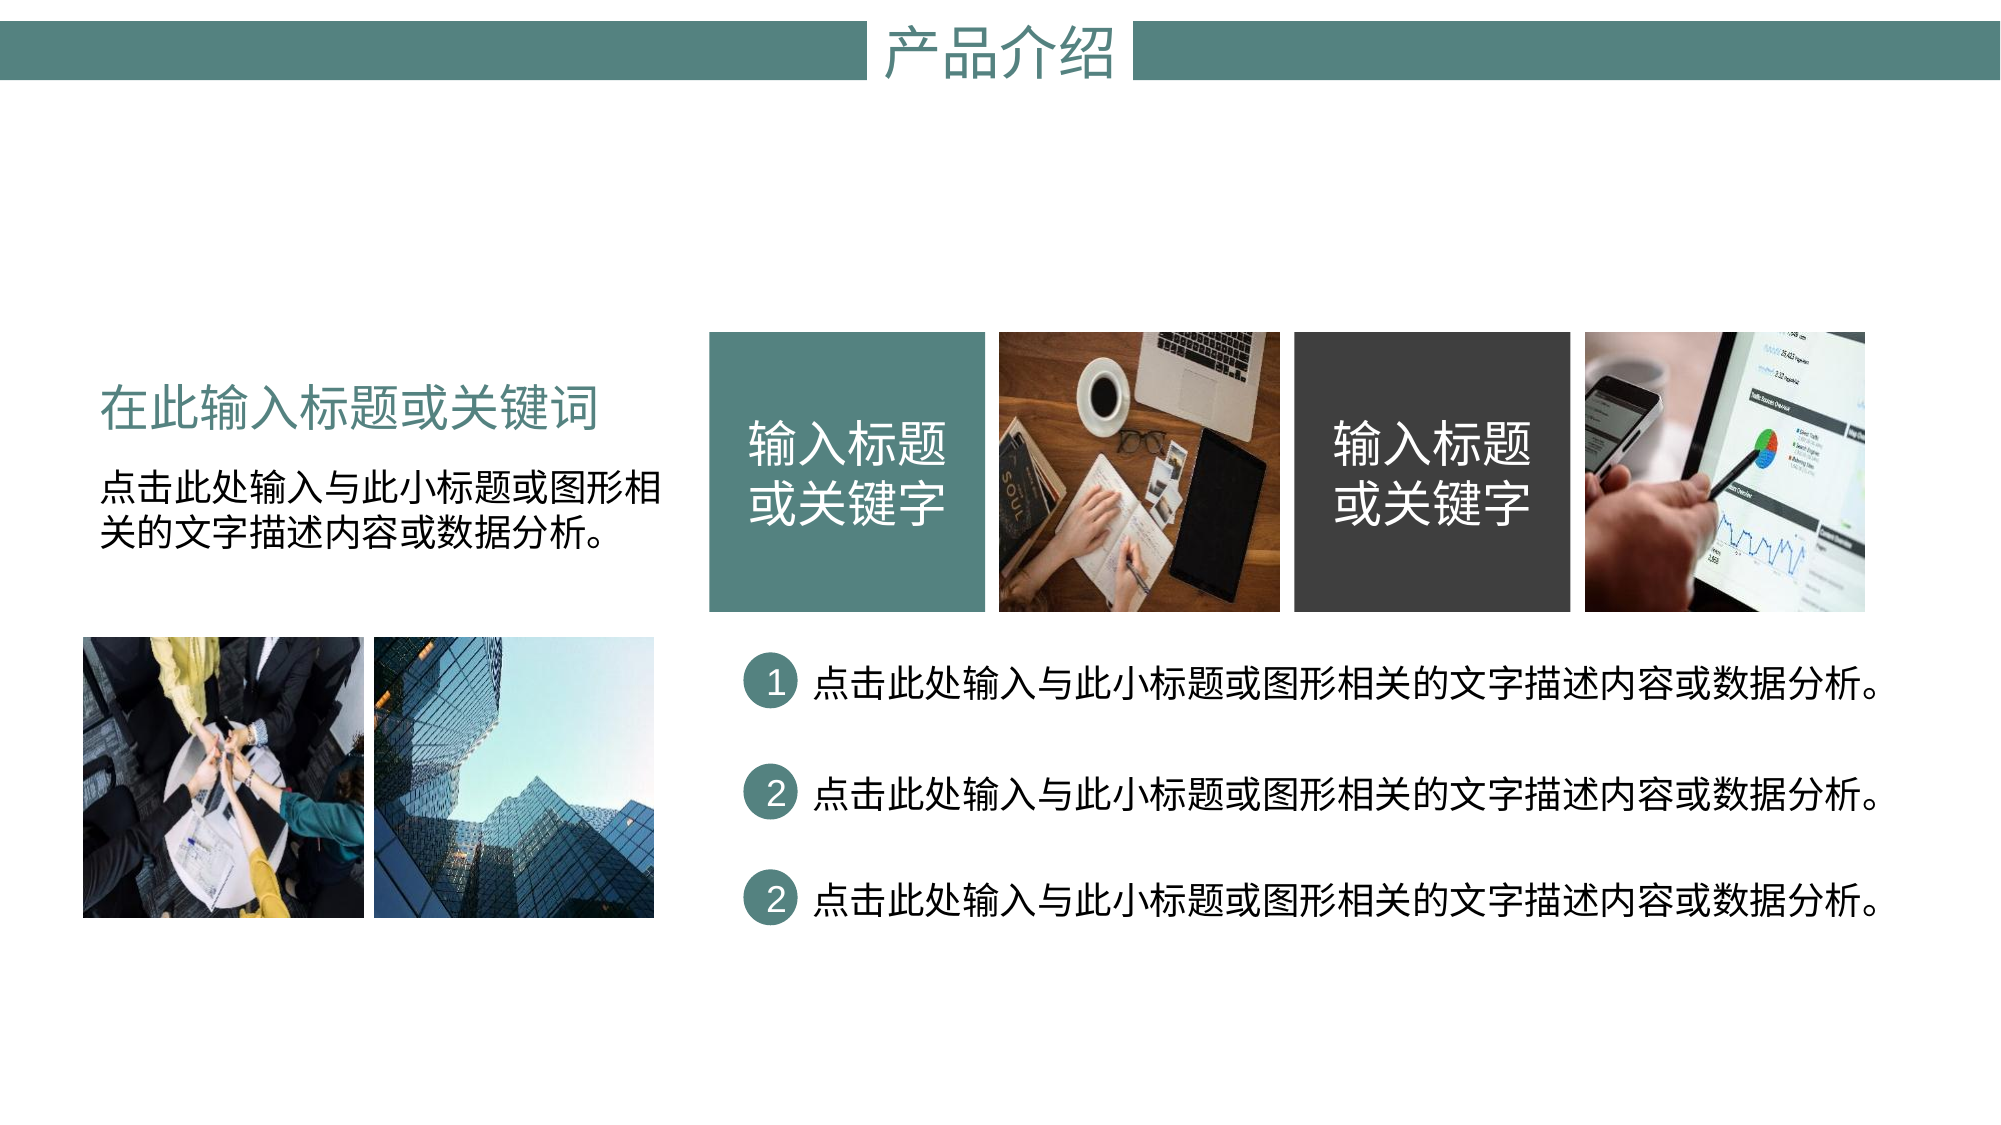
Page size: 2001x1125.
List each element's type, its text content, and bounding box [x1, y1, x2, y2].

picture [1585, 332, 1865, 612]
picture [999, 332, 1280, 612]
text_box 在此输入标题或关键词 [84, 369, 702, 445]
title 产品介绍 [867, 8, 1133, 95]
text_box 点击此处输入与此小标题或图形相关的文字描述内容或数据分析。 [797, 652, 1925, 713]
picture [374, 637, 654, 918]
text_box 2 [742, 868, 797, 927]
text_box 2 [742, 762, 797, 821]
text_box 输入标题或关键字 [708, 331, 986, 613]
text_box 点击此处输入与此小标题或图形相关的文字描述内容或数据分析。 [797, 869, 1925, 930]
picture [83, 637, 364, 918]
text_box 点击此处输入与此小标题或图形相关的文字描述内容或数据分析。 [797, 763, 1925, 824]
text_box 输入标题或关键字 [1293, 331, 1571, 613]
text_box 点击此处输入与此小标题或图形相关的文字描述内容或数据分析。 [84, 456, 702, 562]
text_box 1 [742, 651, 797, 710]
